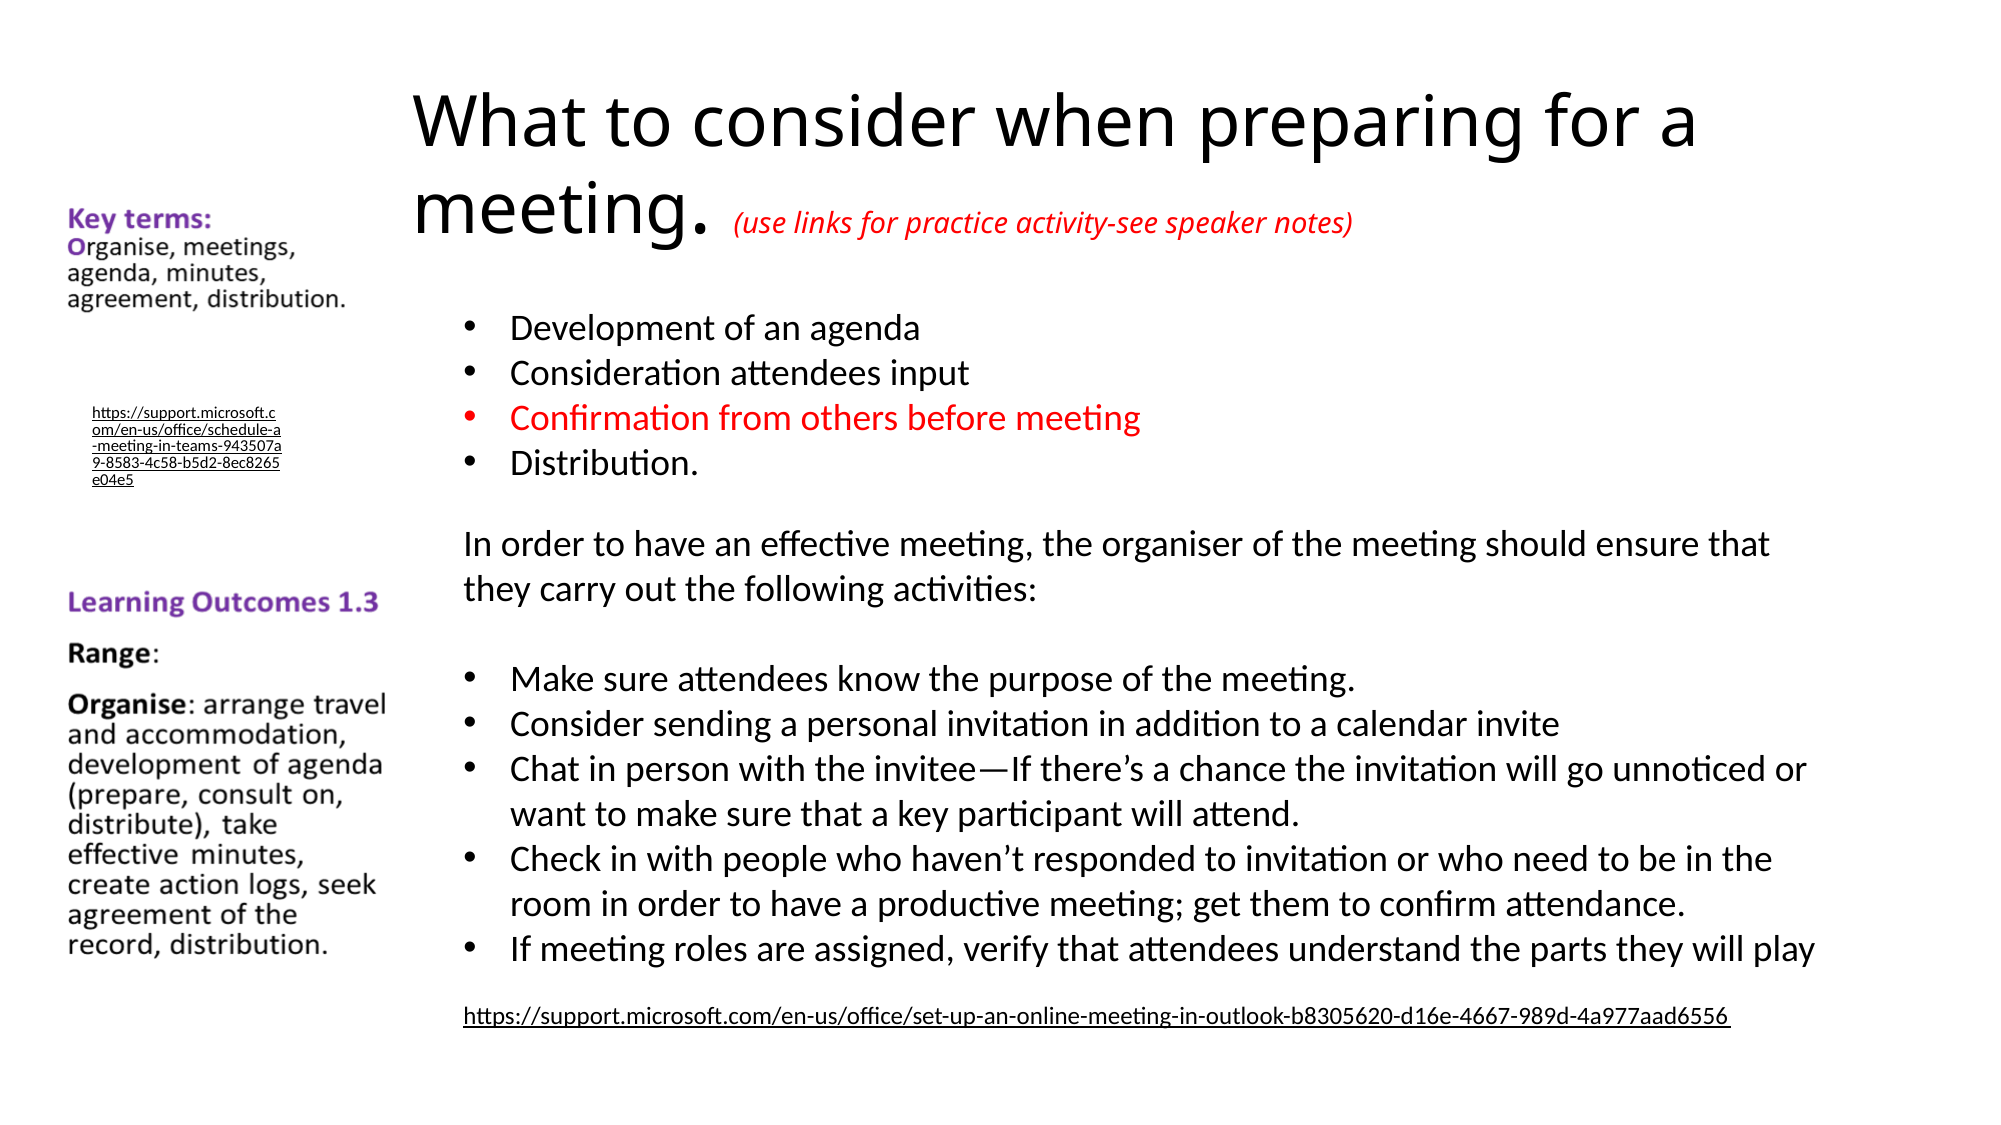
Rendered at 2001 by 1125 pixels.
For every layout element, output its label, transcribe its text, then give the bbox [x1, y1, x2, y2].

text_box Development of an agenda Consideration attendees input Confirmation from others before meeting Distribution. [448, 295, 1552, 491]
title What to consider when preparing for a meeting. (use links for practice activity-see speaker notes) [397, 59, 1863, 278]
text_box In order to have an effective meeting, the organiser of the meeting should ensure that they carry out the following activities: Make sure attendees know the purpose of the meeting. Consider sending a personal invitation in addition to a calendar invite Chat in person with the invitee—If there’s a chance the invitation will go unnoticed or want to make sure that a key participant will attend. Check in with people who haven’t responded to invitation or who need to be in the room in order to have a productive meeting; get them to confirm attendance. If meeting roles are assigned, verify that attendees understand the parts they will play [448, 511, 1843, 991]
picture [47, 96, 415, 1028]
text_box https://support.microsoft.com/en-us/office/set-up-an-online-meeting-in-outlook-b8305620-d16e-4667-989d-4a977aad6556 [448, 991, 1877, 1037]
